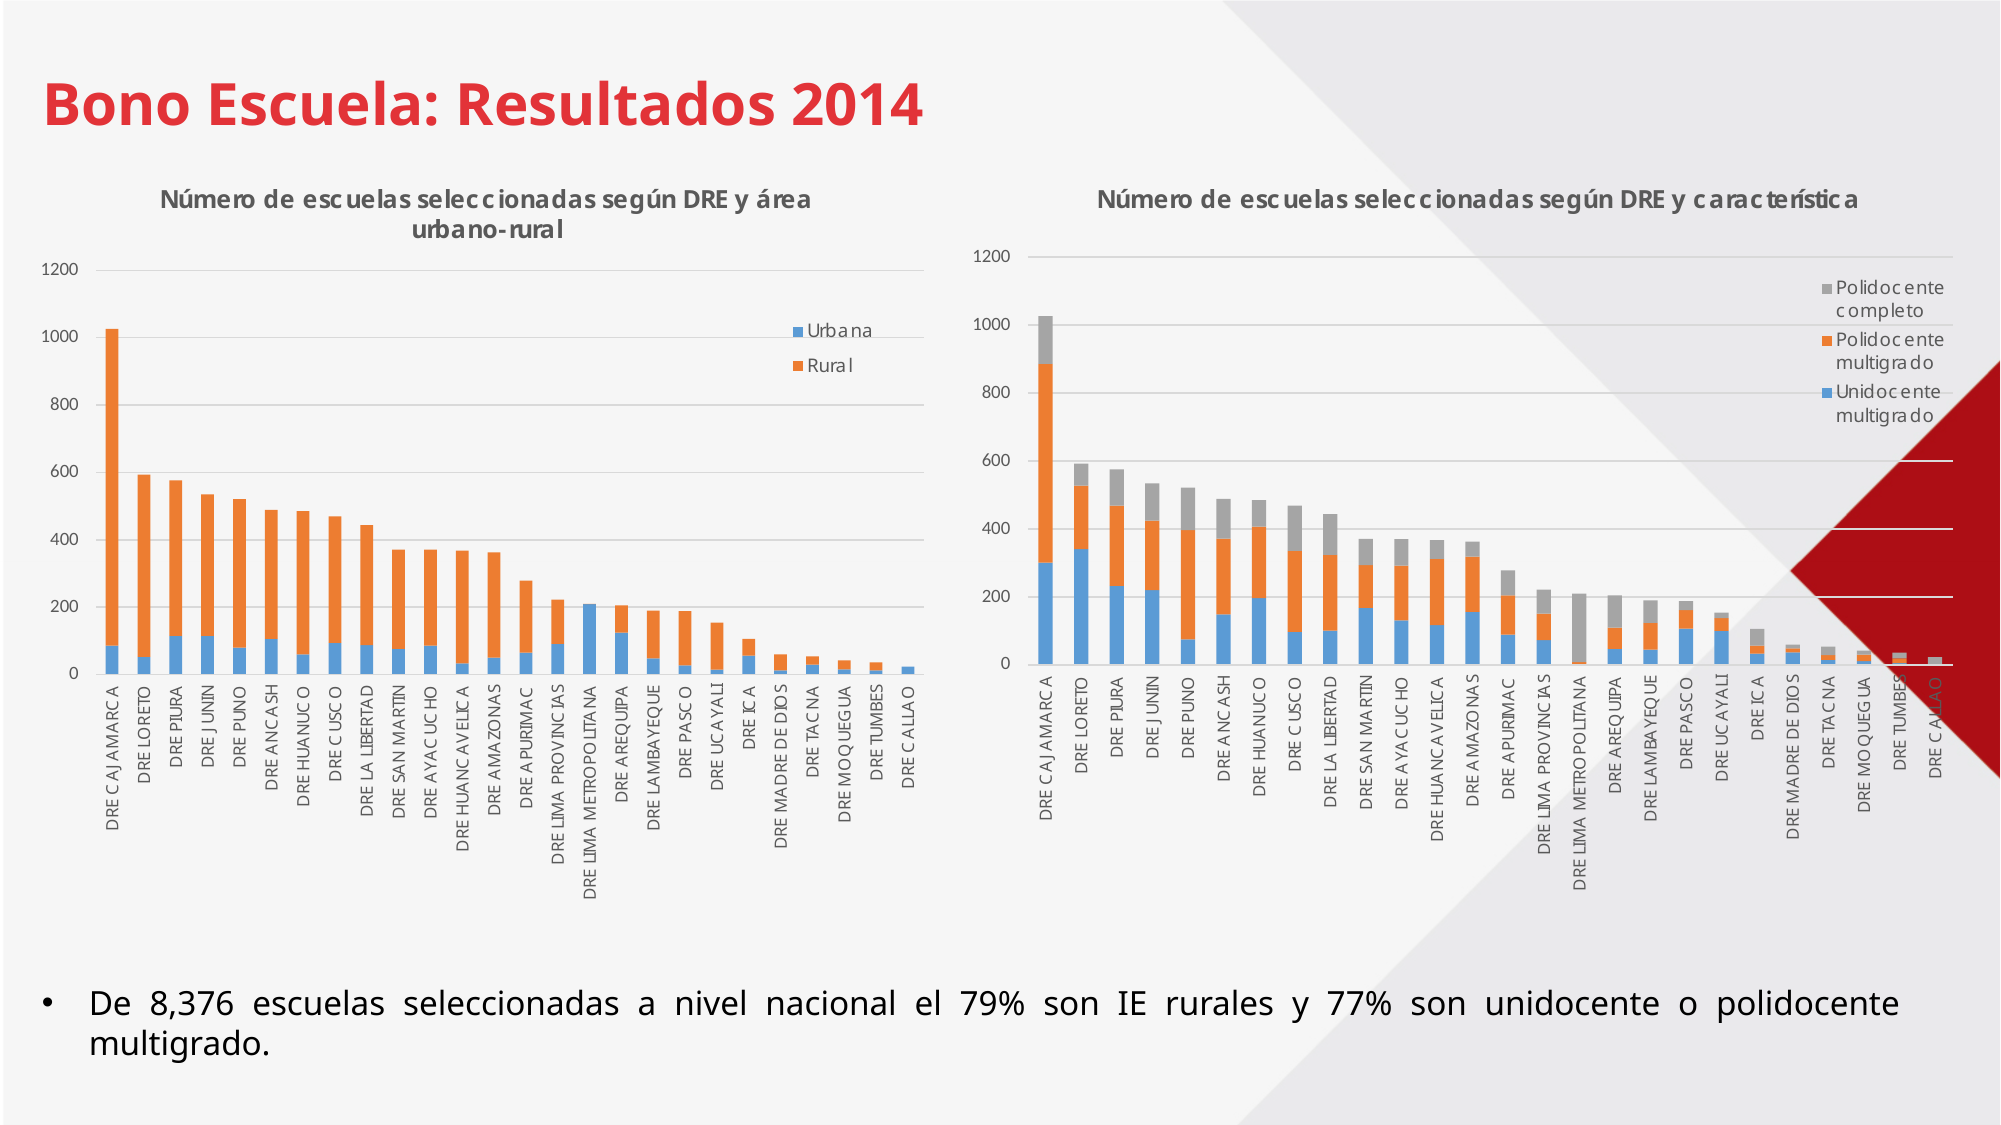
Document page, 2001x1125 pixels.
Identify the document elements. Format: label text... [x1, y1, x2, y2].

picture [0, 0, 2001, 1125]
text_box De 8,376 escuelas seleccionadas a nivel nacional el 79% son IE rurales y 77% son unidocente o polidocente multigrado. [27, 974, 1918, 1070]
text_box Bono Escuela: Resultados 2014 [27, 51, 1990, 154]
